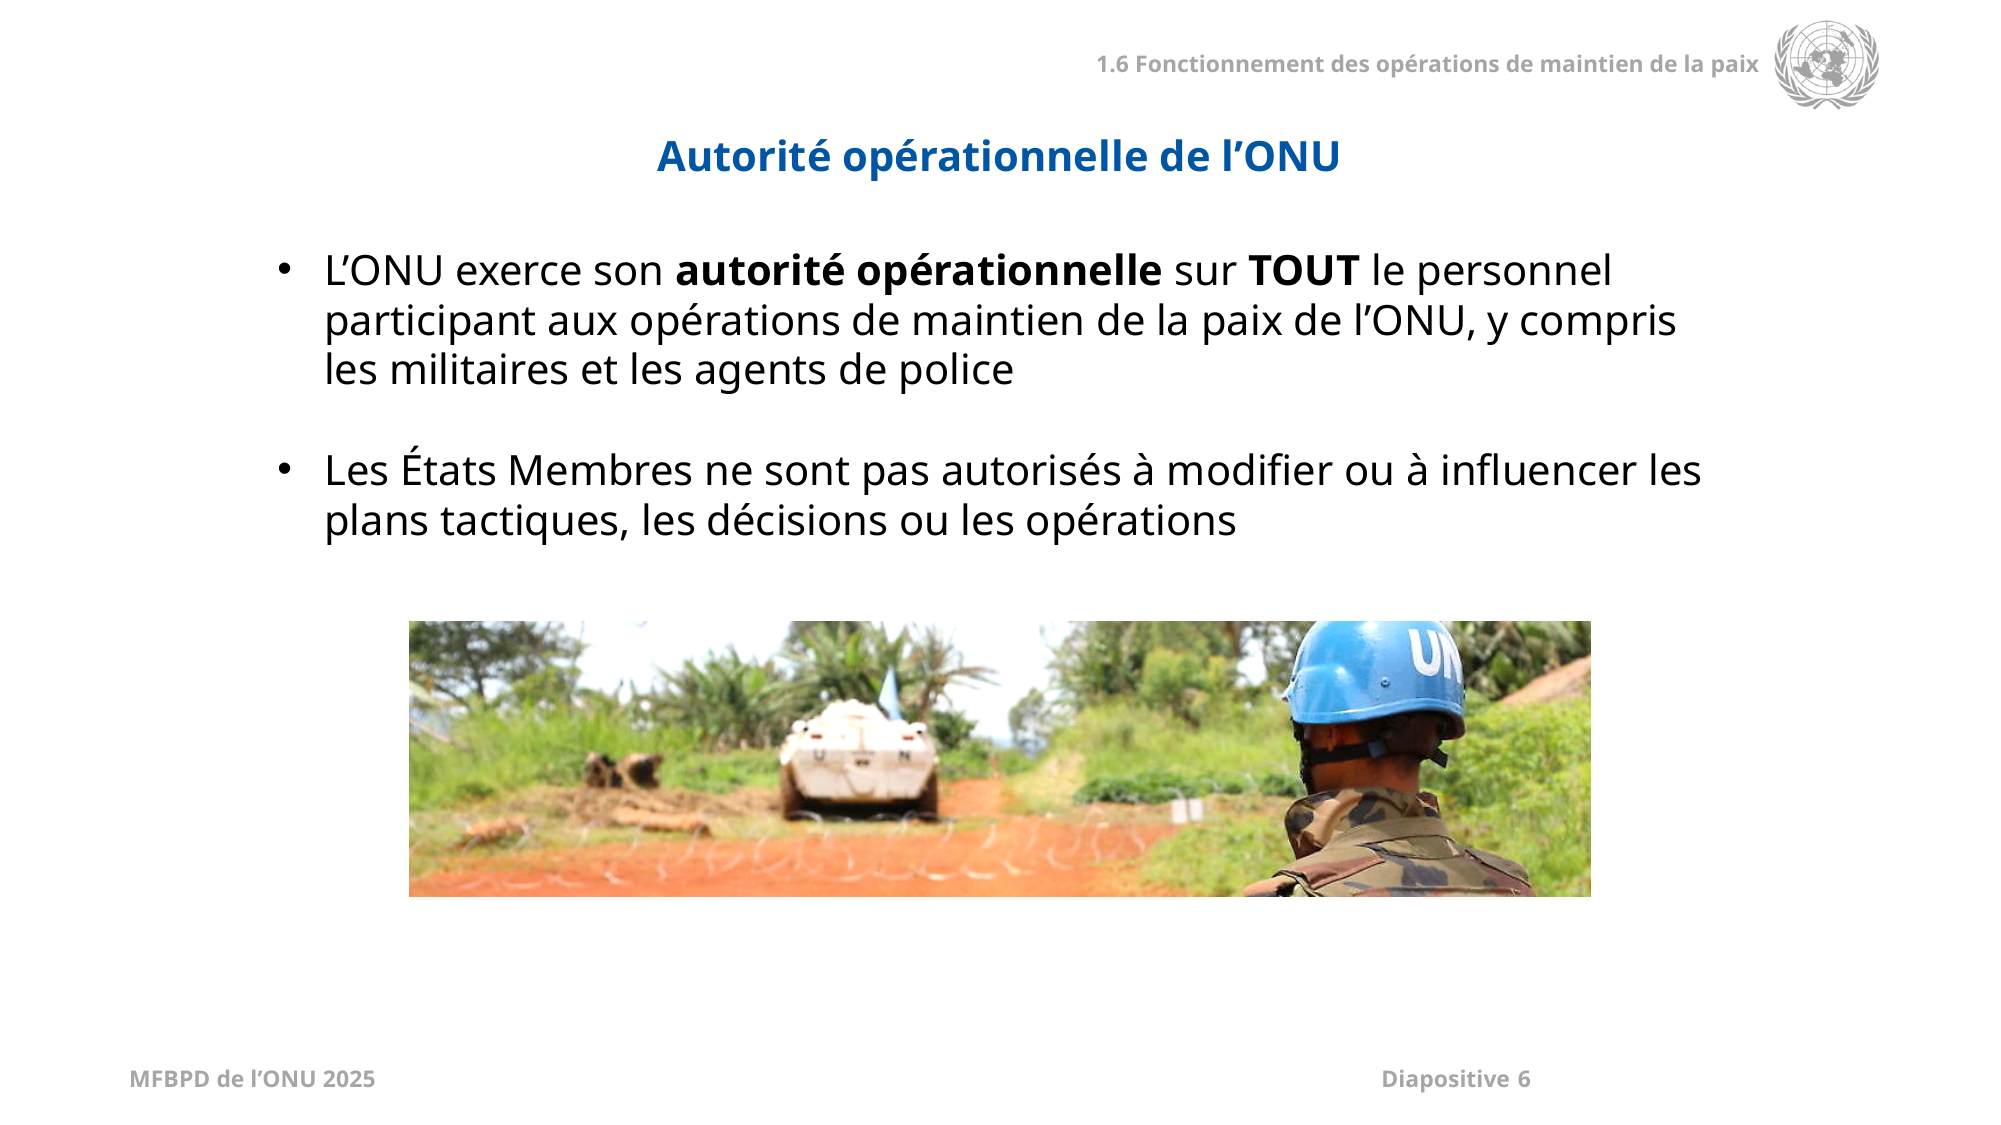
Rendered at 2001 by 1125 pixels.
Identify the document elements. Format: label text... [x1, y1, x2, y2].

text_box L’ONU exerce son autorité opérationnelle sur TOUT le personnel participant aux opérations de maintien de la paix de l’ONU, y compris les militaires et les agents de police Les États Membres ne sont pas autorisés à modifier ou à influencer les plans tactiques, les décisions ou les opérations [262, 235, 1739, 551]
picture [409, 621, 1591, 897]
text_box Autorité opérationnelle de l’ONU [337, 122, 1662, 188]
